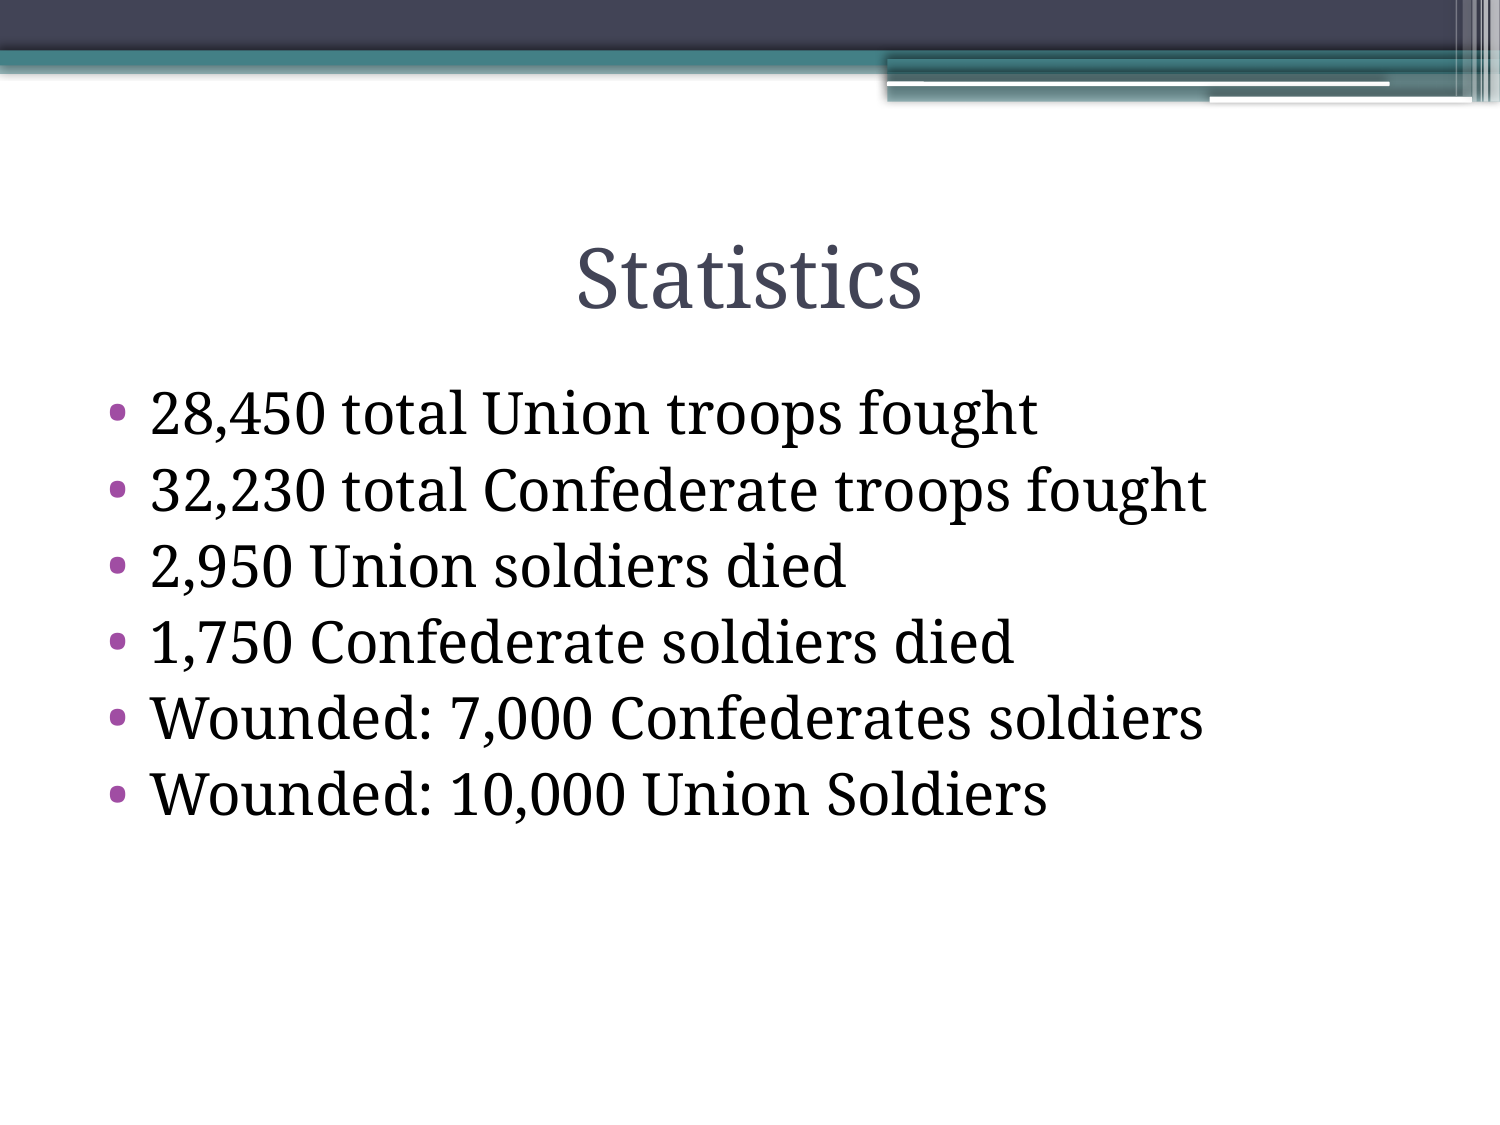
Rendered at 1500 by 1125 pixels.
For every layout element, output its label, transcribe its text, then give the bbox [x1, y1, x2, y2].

list 28,450 total Union troops fought 32,230 total Confederate troops fought 2,950 Union soldiers died 1,750 Confederate soldiers died Wounded: 7,000 Confederates soldiers Wounded: 10,000 Union Soldiers [75, 368, 1425, 1079]
title Statistics [75, 187, 1425, 363]
